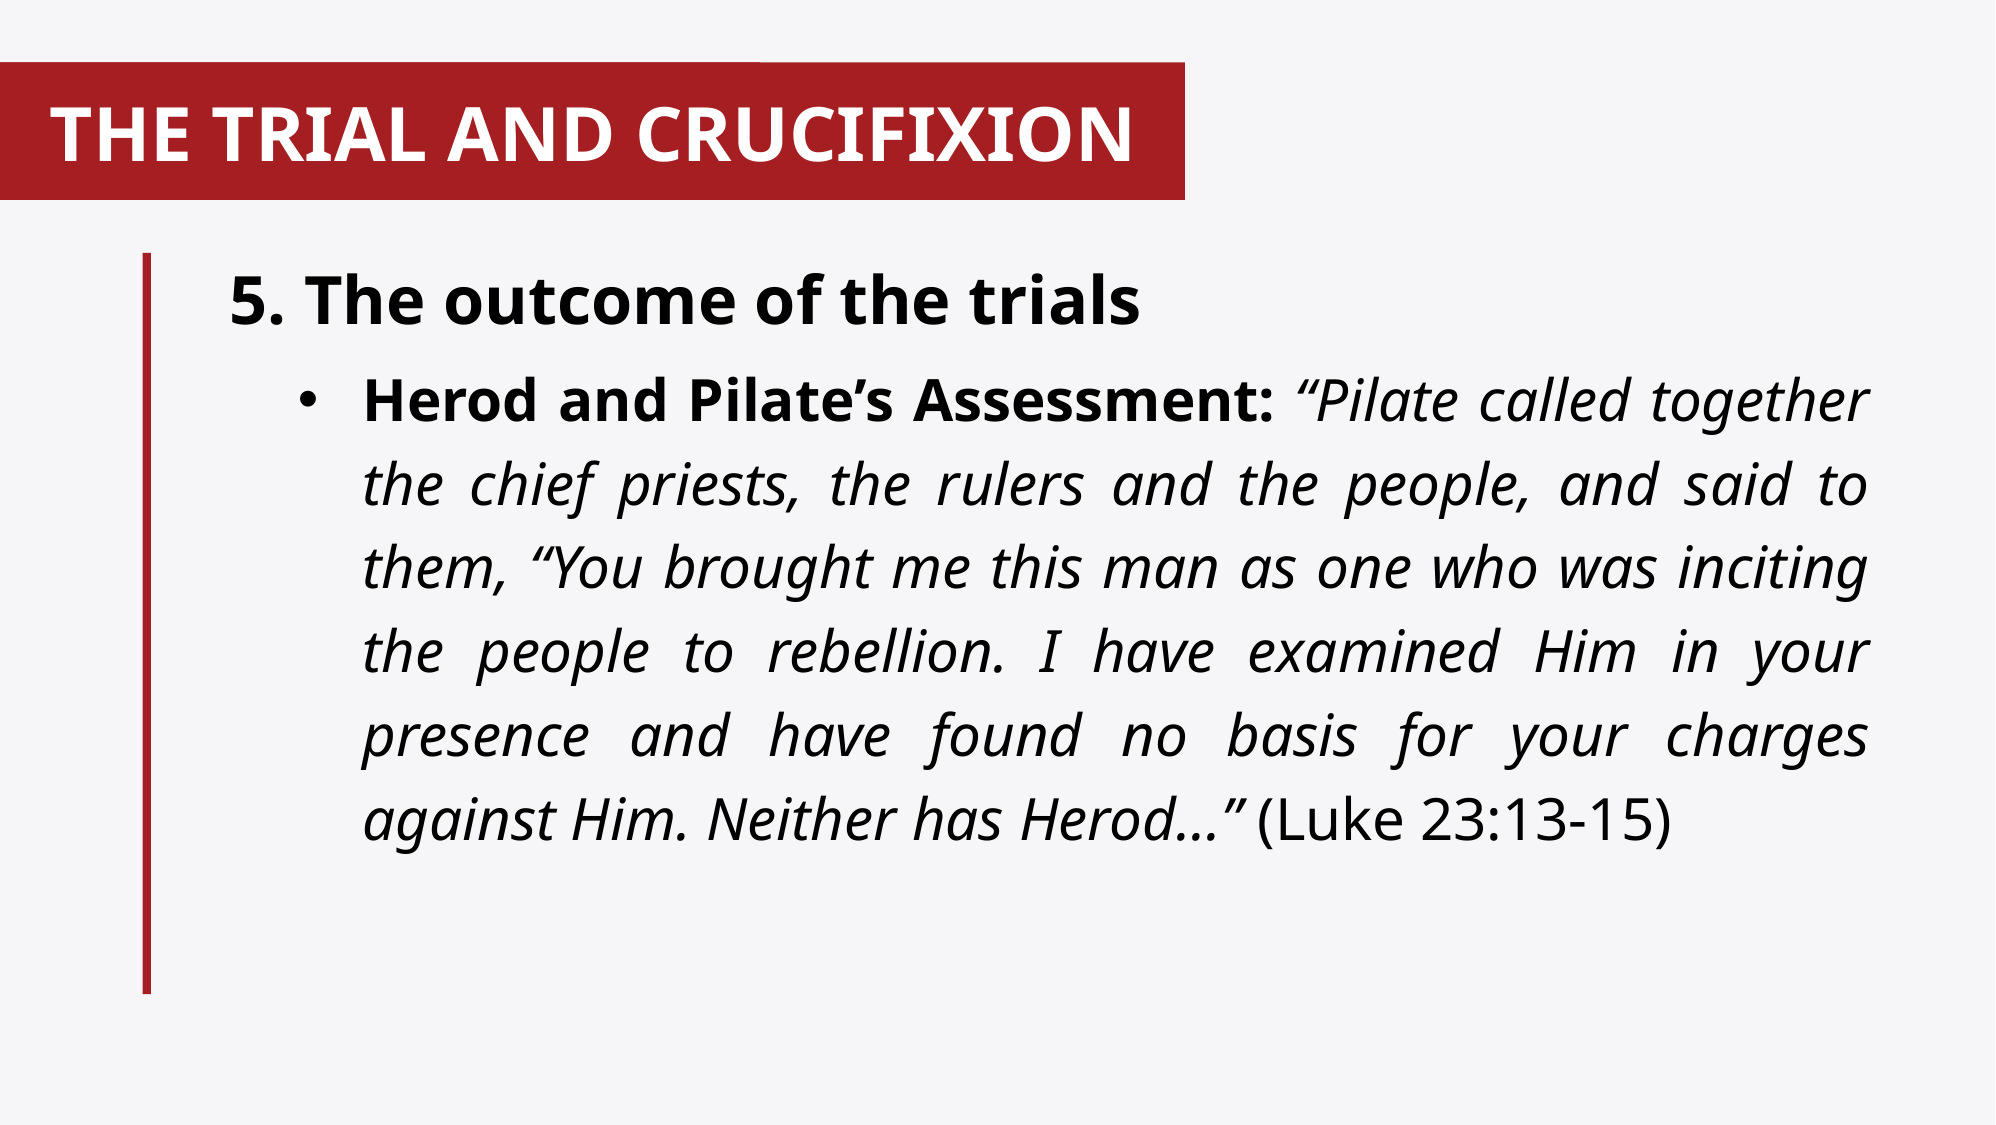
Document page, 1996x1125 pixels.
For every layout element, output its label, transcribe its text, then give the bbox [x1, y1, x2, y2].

title THE TRIAL AND CRUCIFIXION [0, 62, 1185, 200]
subtitle 5. The outcome of the trials Herod and Pilate’s Assessment: “Pilate called together the chief priests, the rulers and the people, and said to them, “You brought me this man as one who was inciting the people to rebellion. I have examined Him in your presence and have found no basis for your charges against Him. Neither has Herod...” (Luke 23:13-15) [197, 249, 1885, 1125]
